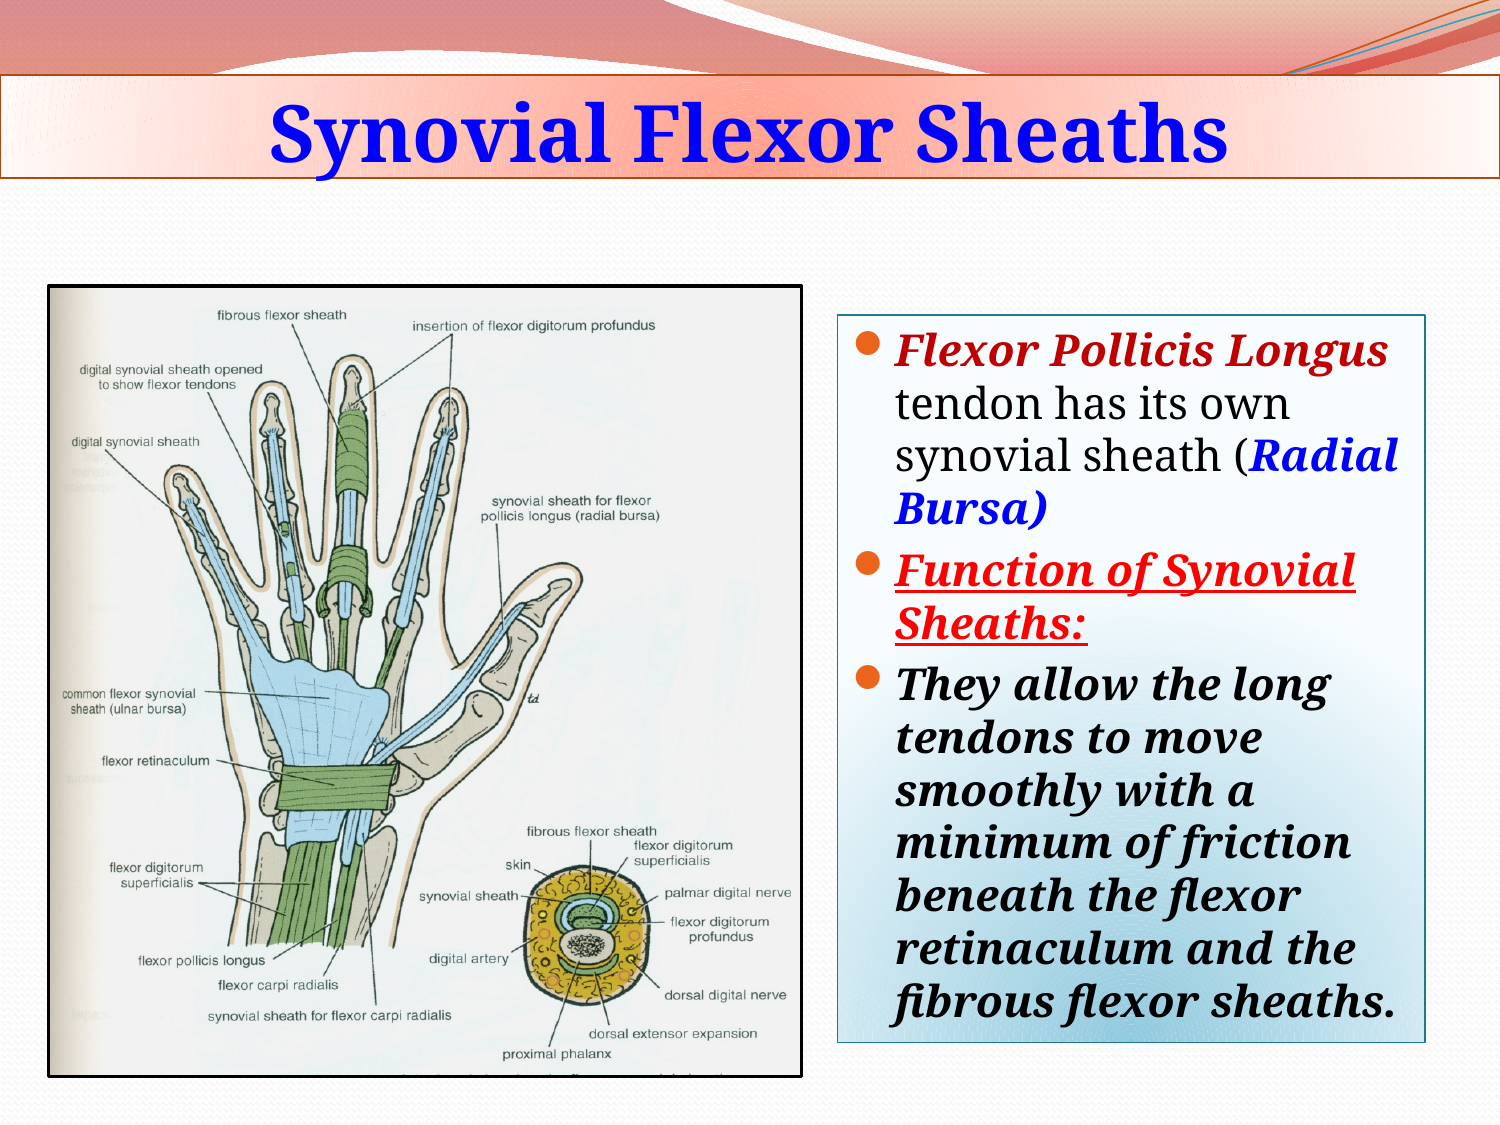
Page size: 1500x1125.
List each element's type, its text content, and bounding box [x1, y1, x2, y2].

list Flexor Pollicis Longus tendon has its own synovial sheath (Radial Bursa) Function of Synovial Sheaths: They allow the long tendons to move smoothly with a minimum of friction beneath the flexor retinaculum and the fibrous flexor sheaths. [837, 314, 1426, 1043]
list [49, 287, 801, 1076]
title Synovial Flexor Sheaths [0, 74, 1500, 179]
